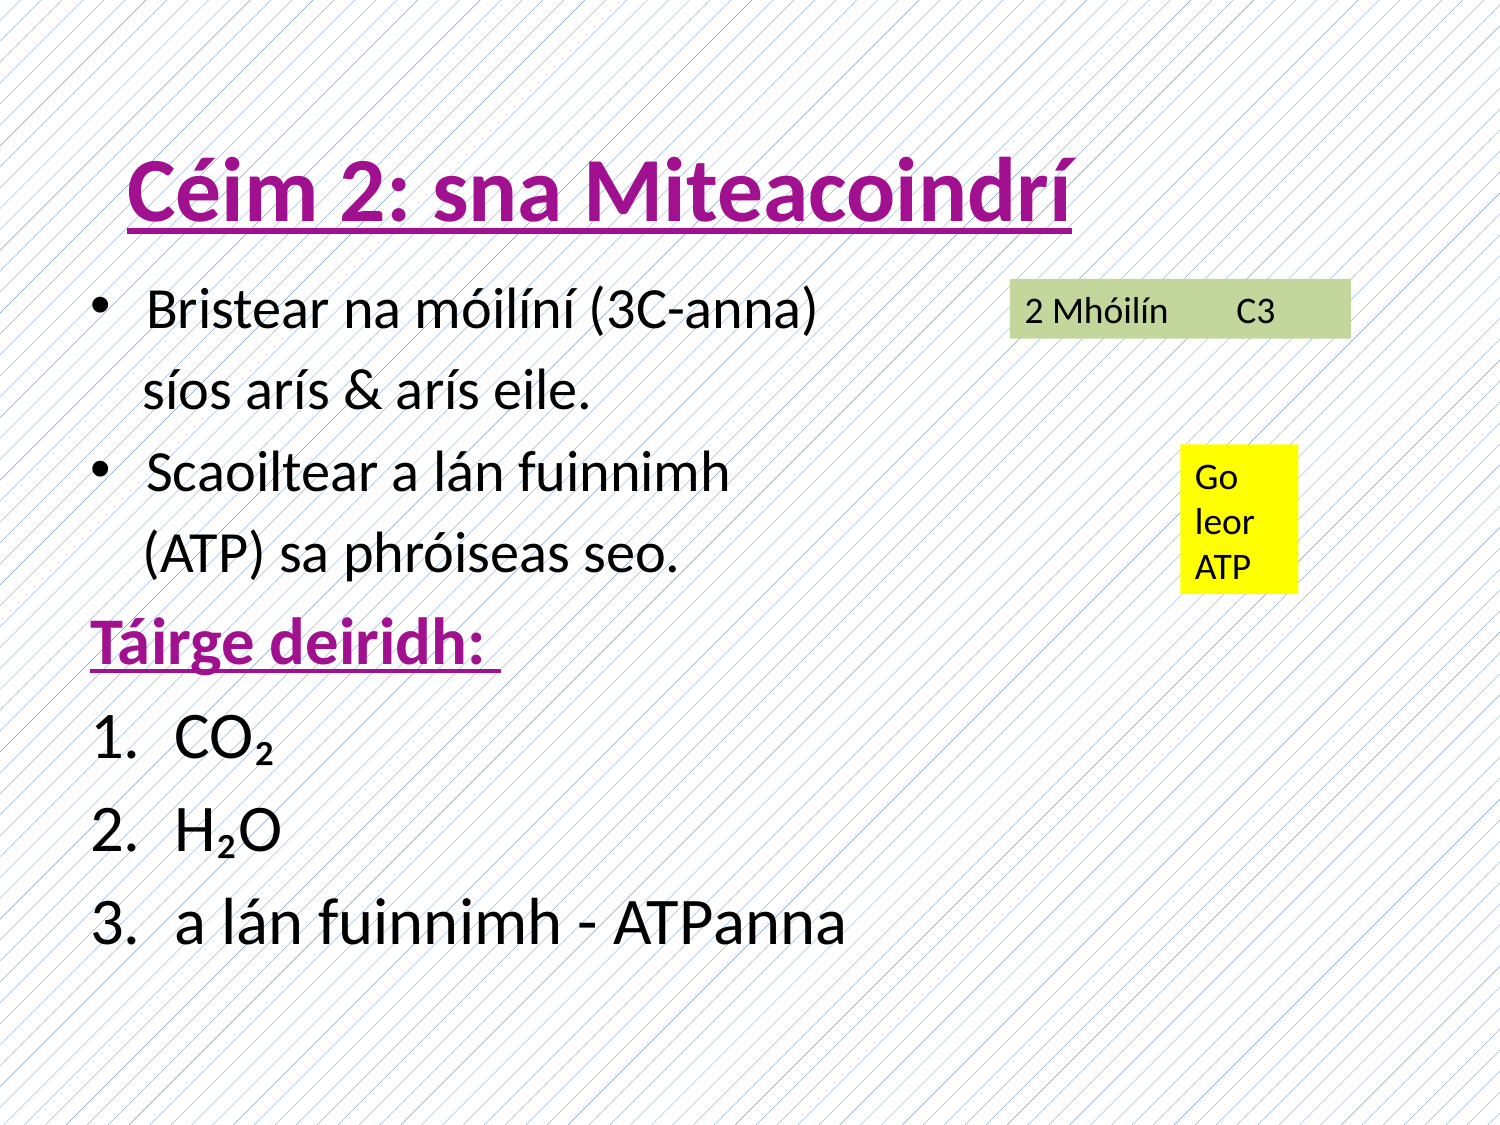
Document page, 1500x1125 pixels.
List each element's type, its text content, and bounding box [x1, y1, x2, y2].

text_box 2 Mhóilín C3 [1009, 278, 1351, 339]
list Bristear na móilíní (3C-anna) síos arís & arís eile. Scaoiltear a lán fuinnimh (ATP) sa phróiseas seo. Táirge deiridh: CO₂ H₂O a lán fuinnimh - ATPanna [75, 262, 1069, 1005]
text_box Go leor ATP [1180, 444, 1299, 595]
title Céim 2: sna Miteacoindrí [112, 91, 1463, 279]
